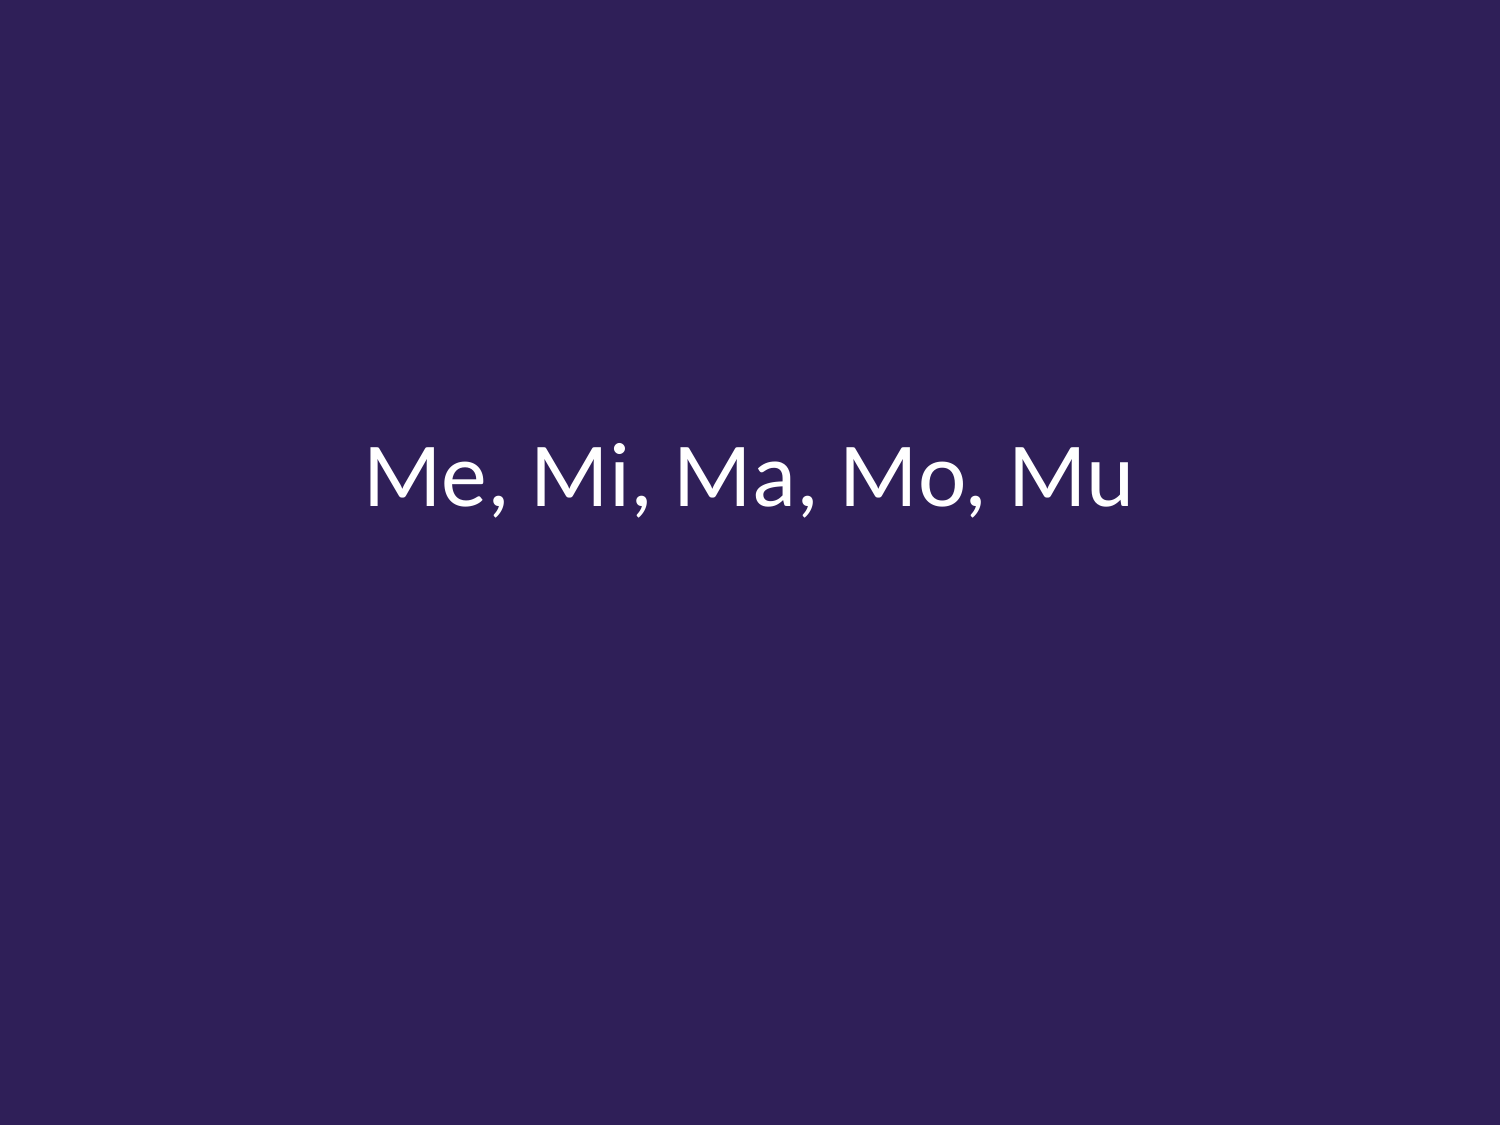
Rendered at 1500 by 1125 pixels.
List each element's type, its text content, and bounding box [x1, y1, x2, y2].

title Me, Mi, Ma, Mo, Mu [112, 349, 1388, 591]
